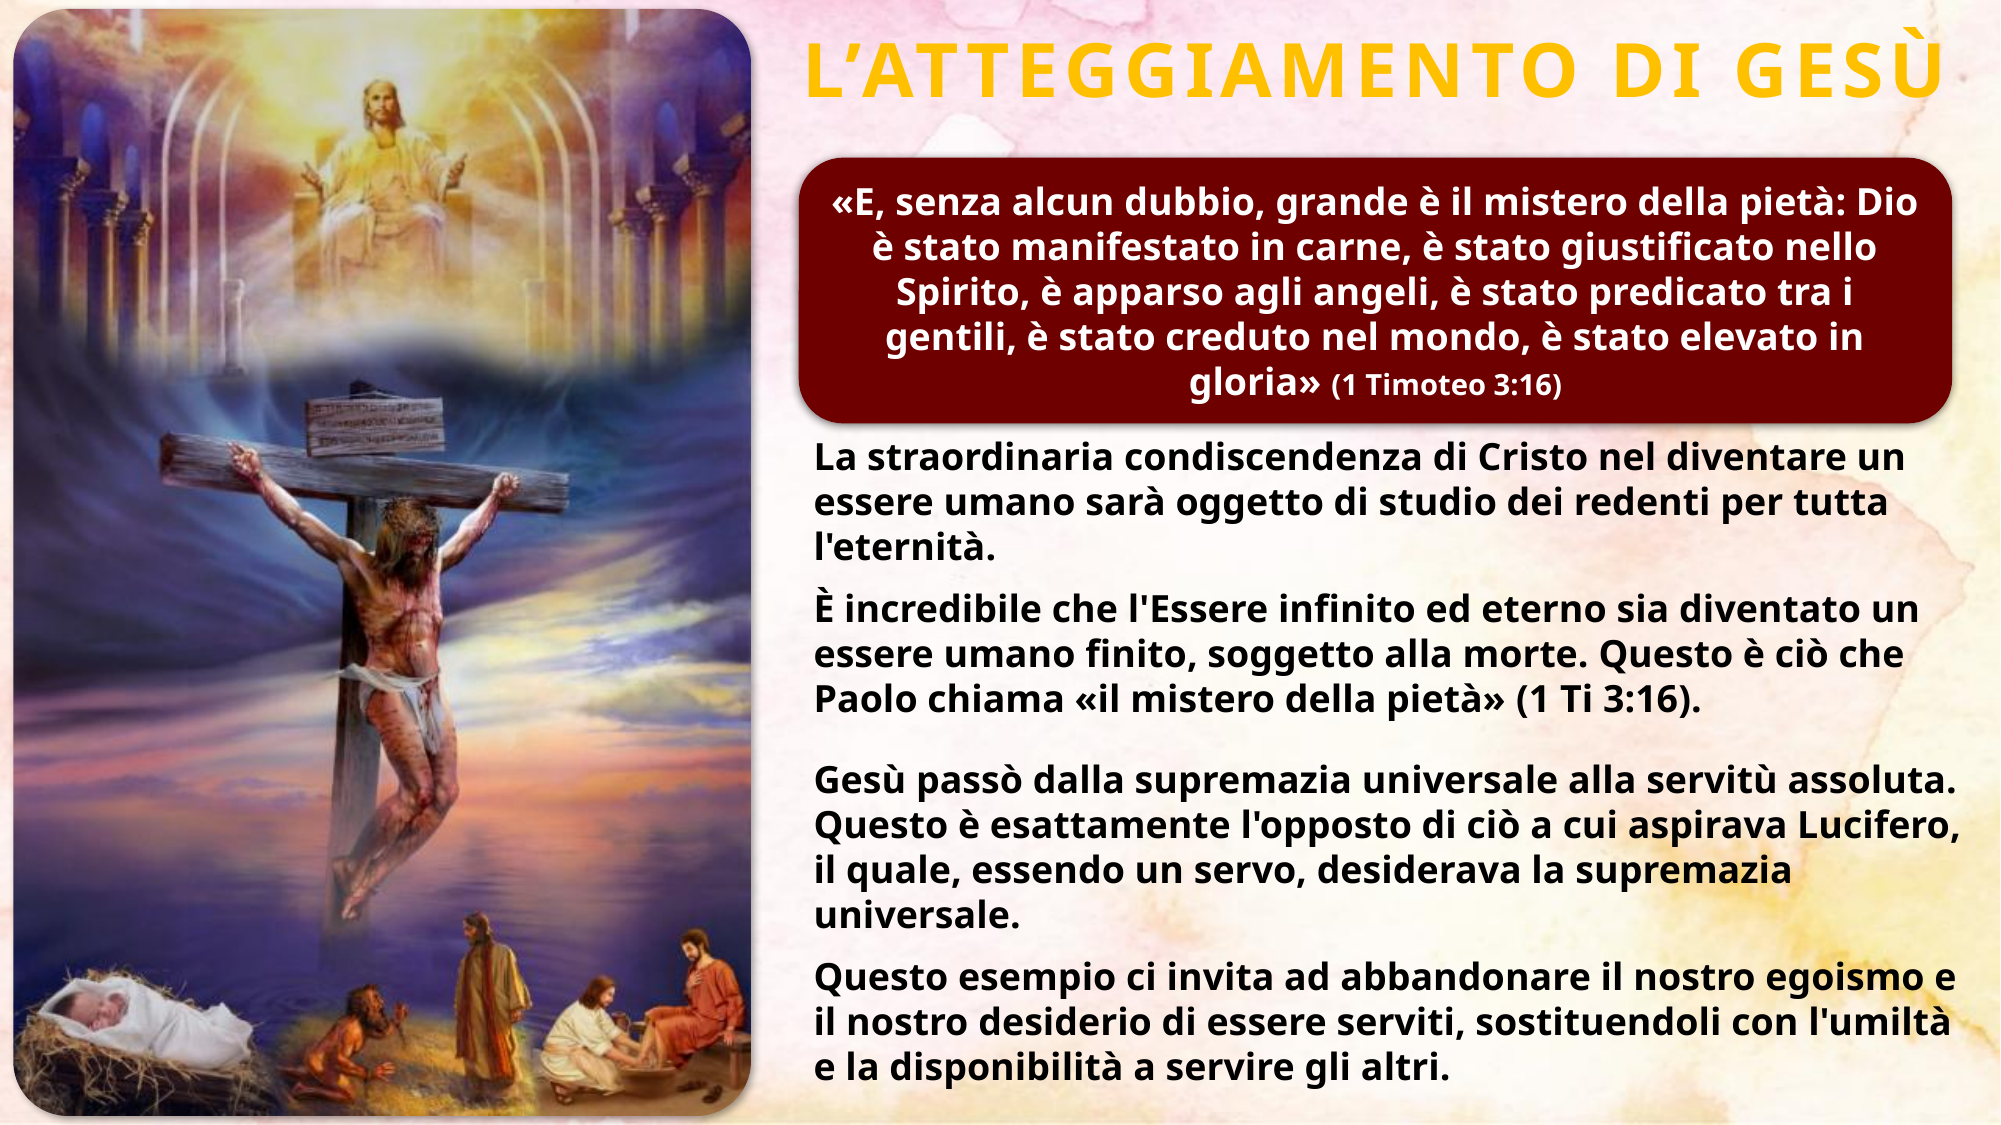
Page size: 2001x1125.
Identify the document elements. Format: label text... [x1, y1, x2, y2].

picture [0, 0, 2001, 1125]
text_box L’ATTEGGIAMENTO DI GESÙ [752, 15, 2000, 121]
text_box «E, senza alcun dubbio, grande è il mistero della pietà: Dio è stato manifestato in carne, è stato giustificato nello Spirito, è apparso agli angeli, è stato predicato tra i gentili, è stato creduto nel mondo, è stato elevato in gloria» (1 Timoteo 3:16) [798, 157, 1953, 424]
text_box Questo esempio ci invita ad abbandonare il nostro egoismo e il nostro desiderio di essere serviti, sostituendoli con l'umiltà e la disponibilità a servire gli altri. [798, 945, 1980, 1096]
text_box È incredibile che l'Essere infinito ed eterno sia diventato un essere umano finito, soggetto alla morte. Questo è ciò che Paolo chiama «il mistero della pietà» (1 Ti 3:16). [798, 577, 1980, 727]
text_box La straordinaria condiscendenza di Cristo nel diventare un essere umano sarà oggetto di studio dei redenti per tutta l'eternità. [798, 425, 1980, 576]
text_box Gesù passò dalla supremazia universale alla servitù assoluta. Questo è esattamente l'opposto di ciò a cui aspirava Lucifero, il quale, essendo un servo, desiderava la supremazia universale. [798, 748, 1980, 944]
